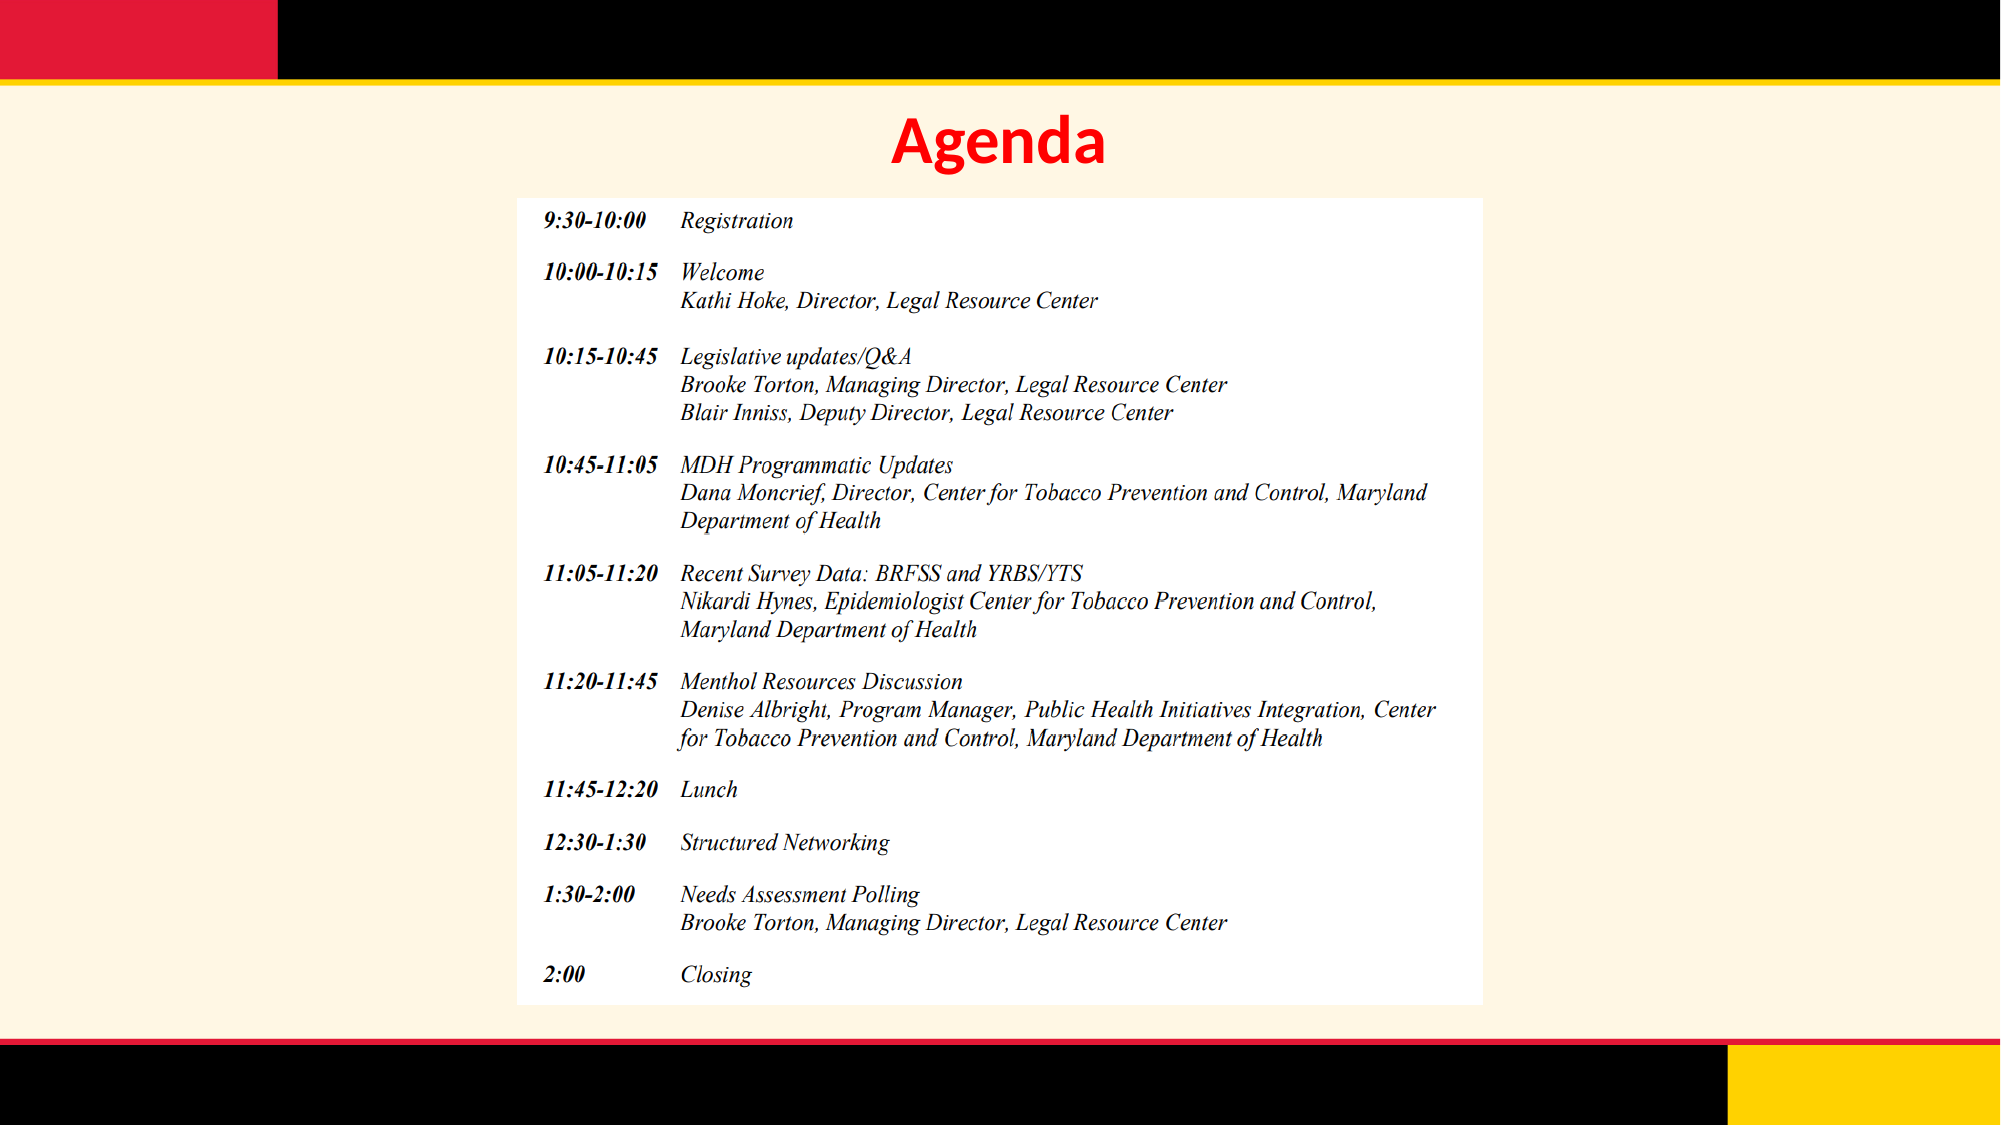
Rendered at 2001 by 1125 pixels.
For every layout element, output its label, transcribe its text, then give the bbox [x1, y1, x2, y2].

list [99, 175, 1900, 1005]
picture [0, 0, 2001, 1125]
title Agenda [99, 42, 1900, 175]
